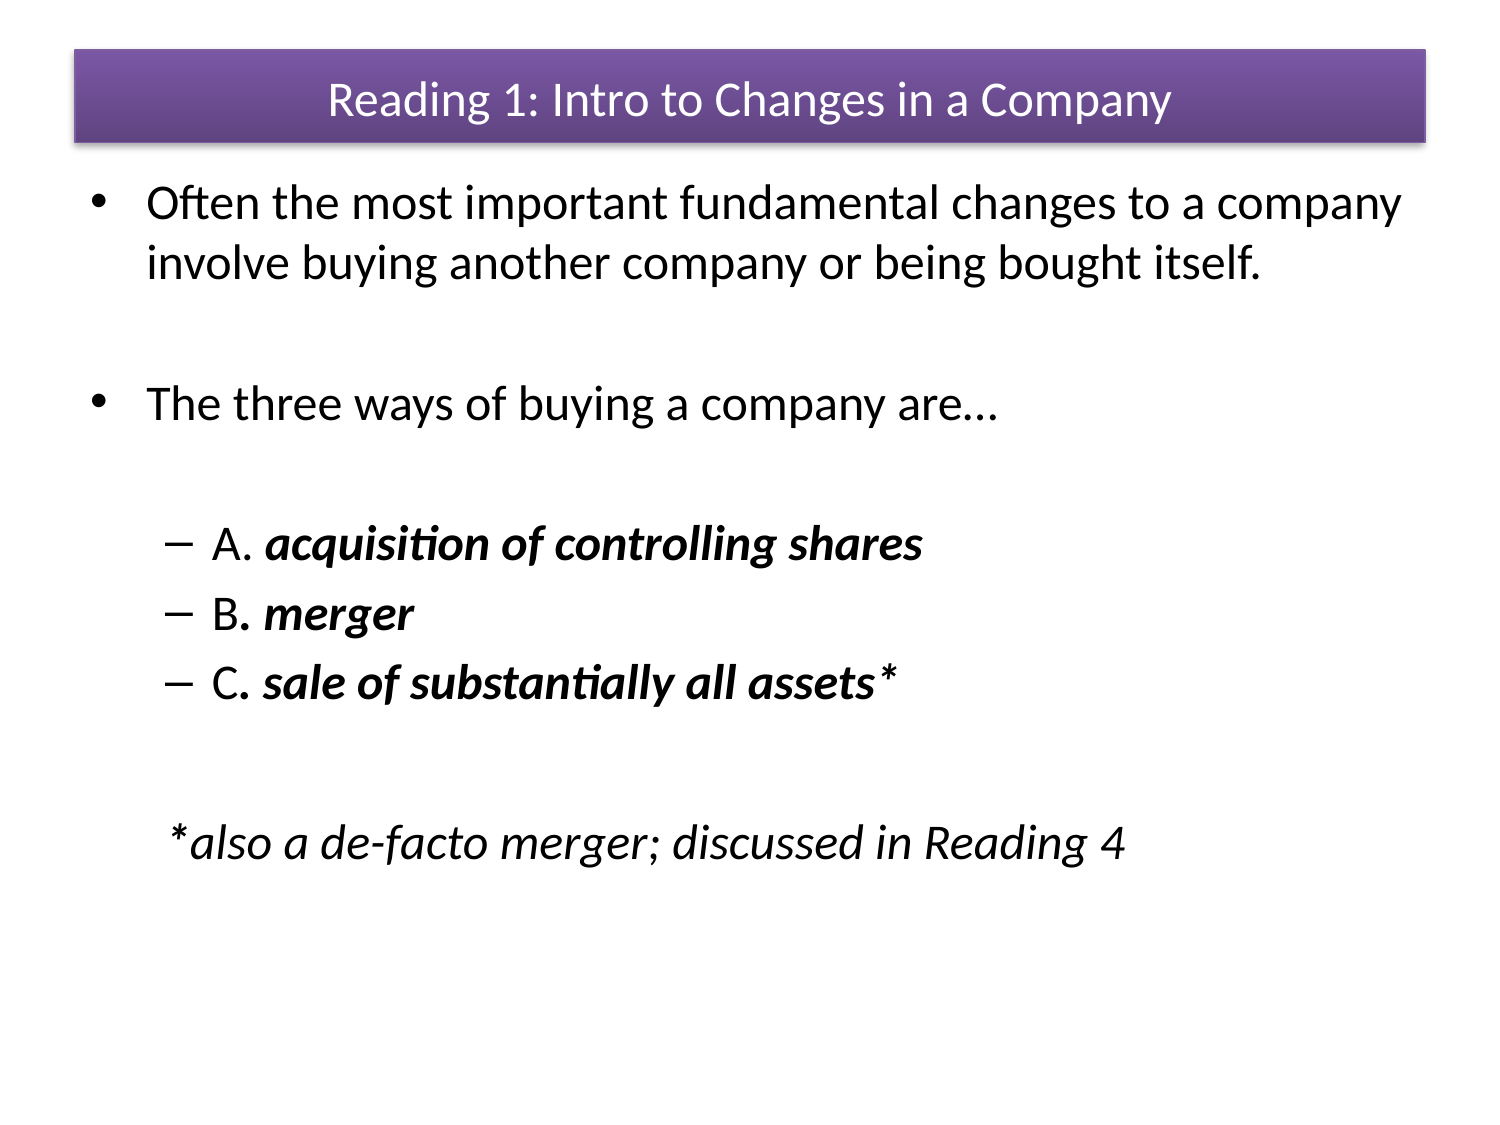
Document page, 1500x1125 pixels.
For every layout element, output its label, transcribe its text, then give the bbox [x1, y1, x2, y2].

list Often the most important fundamental changes to a company involve buying another company or being bought itself. The three ways of buying a company are… A. acquisition of controlling shares B. merger C. sale of substantially all assets* *also a de-facto merger; discussed in Reading 4 [75, 162, 1425, 1005]
title Reading 1: Intro to Changes in a Company [74, 49, 1426, 143]
